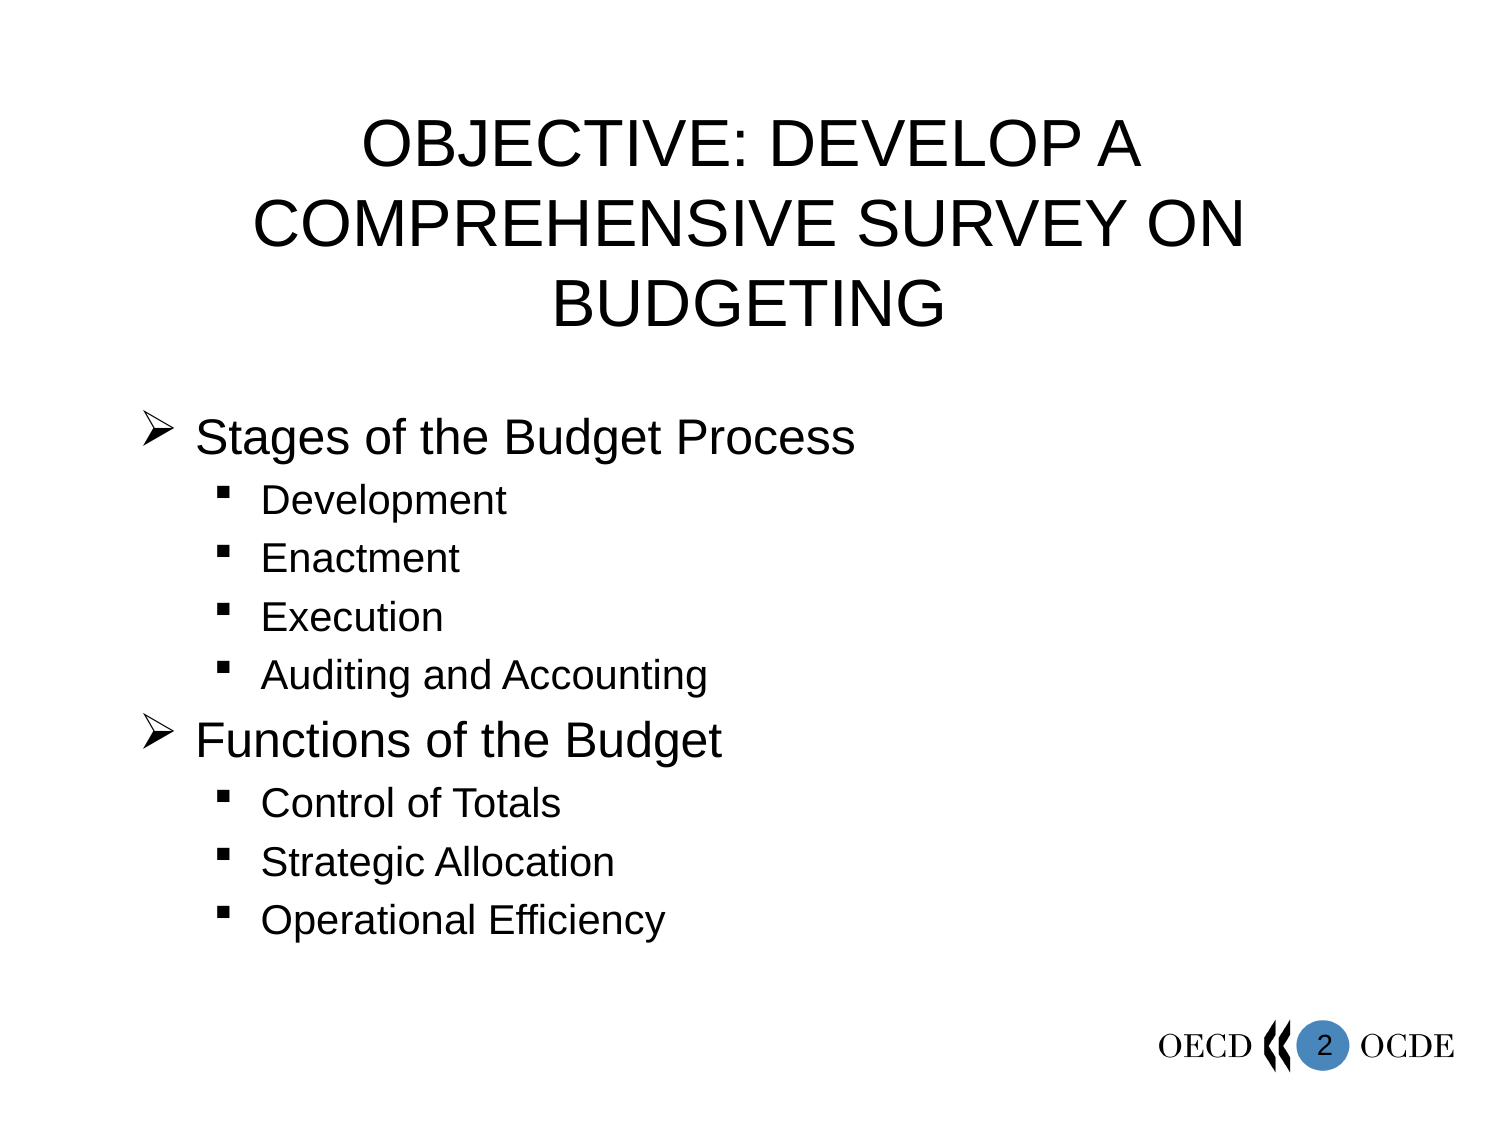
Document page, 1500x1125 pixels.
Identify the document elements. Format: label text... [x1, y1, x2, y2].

text_box OBJECTIVE: DEVELOP A COMPREHENSIVE SURVEY ON BUDGETING [112, 113, 1388, 327]
text_box Stages of the Budget Process Development Enactment Execution Auditing and Accounting Functions of the Budget Control of Totals Strategic Allocation Operational Efficiency [123, 397, 1399, 919]
picture [1156, 1018, 1456, 1074]
